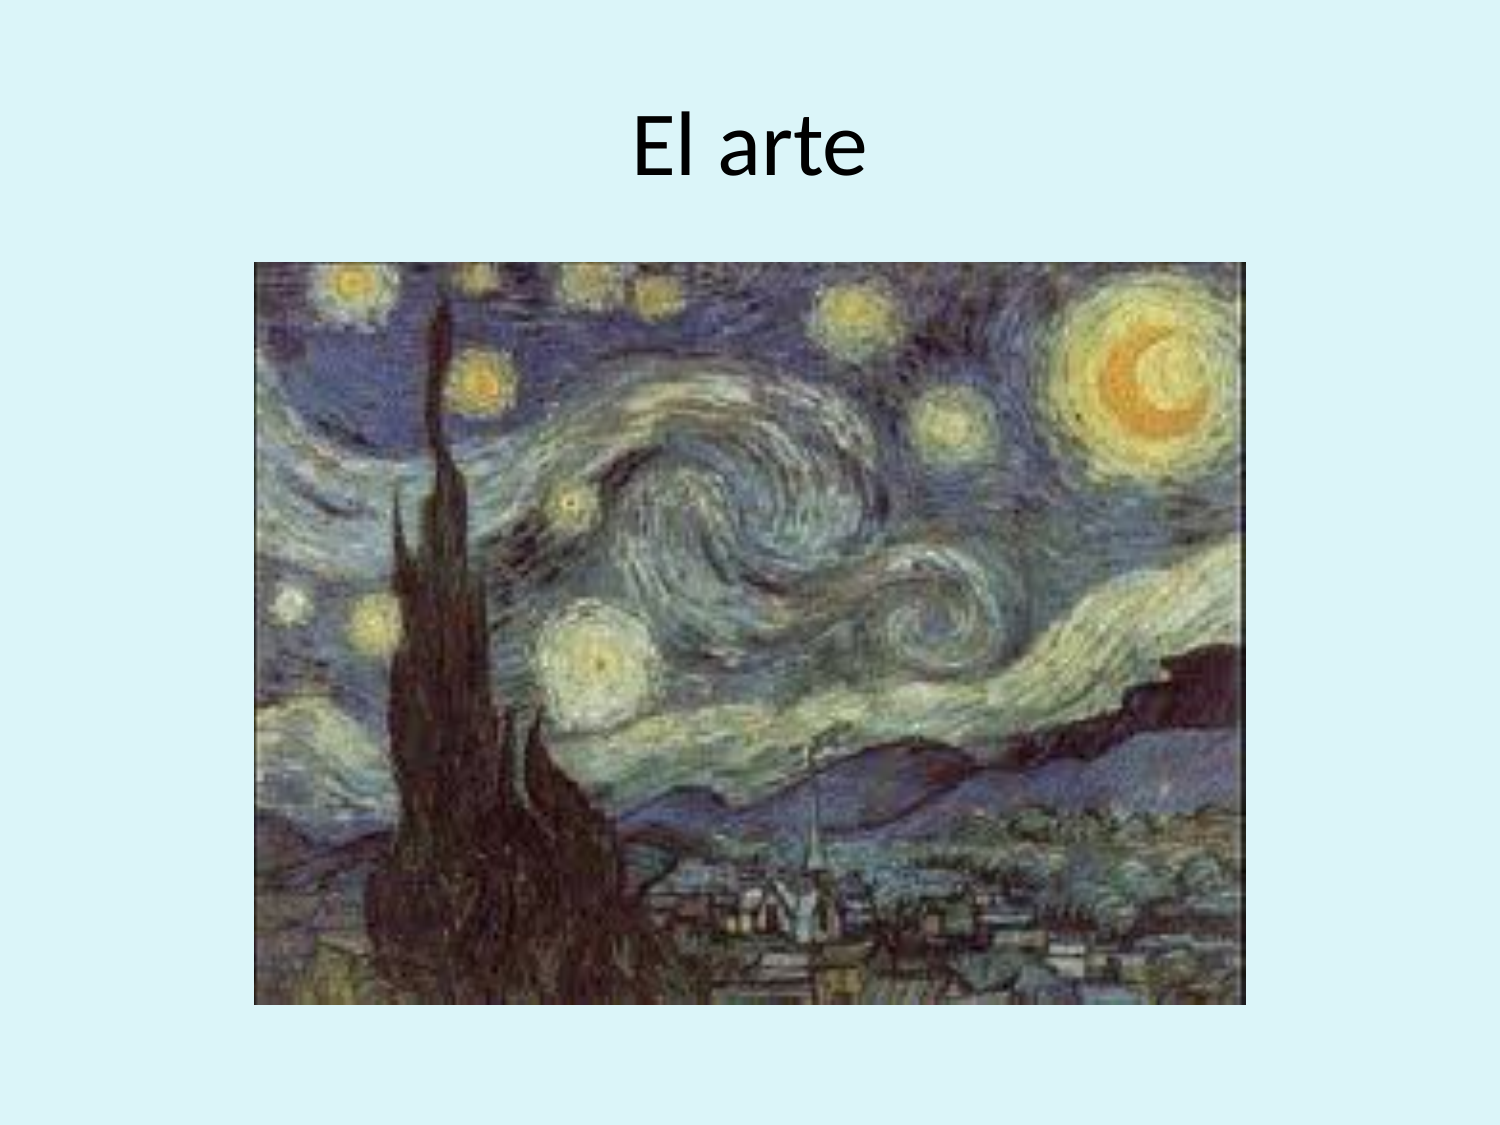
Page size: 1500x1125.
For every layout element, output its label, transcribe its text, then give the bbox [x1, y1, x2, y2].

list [74, 262, 1426, 1006]
title El arte [75, 45, 1425, 233]
